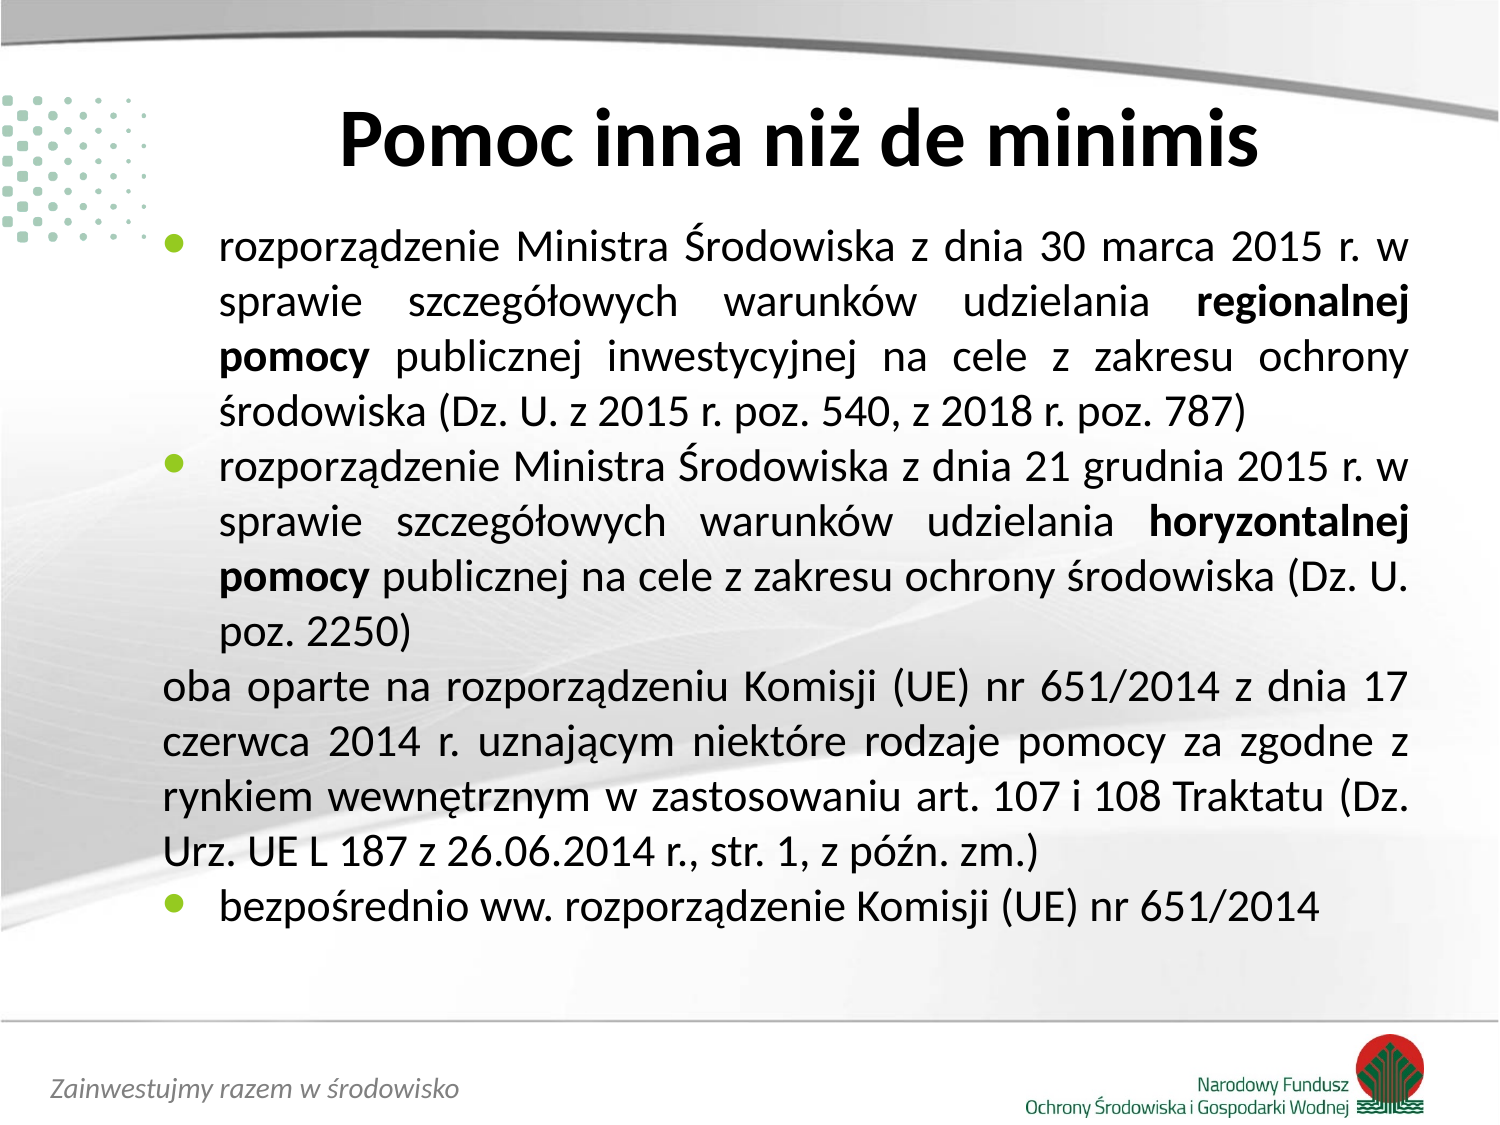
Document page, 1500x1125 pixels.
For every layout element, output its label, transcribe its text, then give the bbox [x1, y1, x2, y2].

picture [1026, 1034, 1424, 1118]
text_box Pomoc inna niż de minimis [175, 58, 1425, 208]
picture [0, 0, 1499, 1023]
text_box rozporządzenie Ministra Środowiska z dnia 30 marca 2015 r. w sprawie szczegółowych warunków udzielania regionalnej pomocy publicznej inwestycyjnej na cele z zakresu ochrony środowiska (Dz. U. z 2015 r. poz. 540, z 2018 r. poz. 787) rozporządzenie Ministra Środowiska z dnia 21 grudnia 2015 r. w sprawie szczegółowych warunków udzielania horyzontalnej pomocy publicznej na cele z zakresu ochrony środowiska (Dz. U. poz. 2250) oba oparte na rozporządzeniu Komisji (UE) nr 651/2014 z dnia 17 czerwca 2014 r. uznającym niektóre rodzaje pomocy za zgodne z rynkiem wewnętrznym w zastosowaniu art. 107 i 108 Traktatu (Dz. Urz. UE L 187 z 26.06.2014 r., str. 1, z późn. zm.) bezpośrednio ww. rozporządzenie Komisji (UE) nr 651/2014 [147, 208, 1425, 1005]
